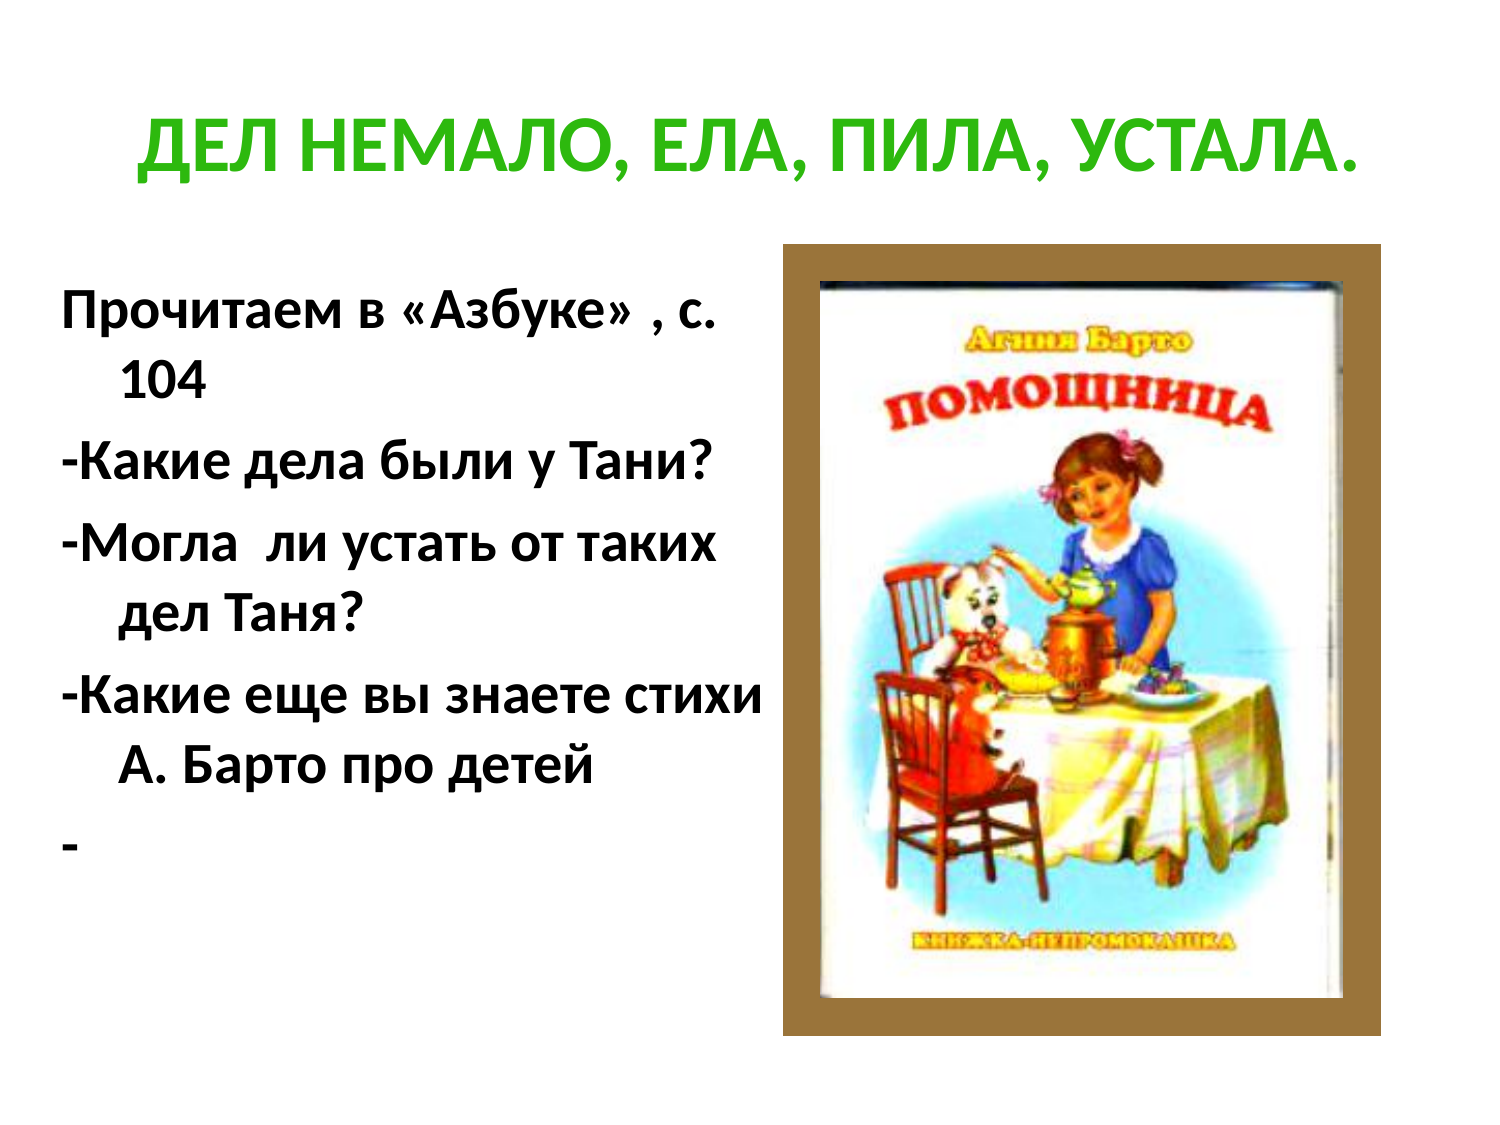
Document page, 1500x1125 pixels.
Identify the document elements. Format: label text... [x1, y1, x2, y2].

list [820, 280, 1344, 999]
list Прочитаем в «Азбуке» , с. 104 -Какие дела были у Тани? -Могла ли устать от таких дел Таня? -Какие еще вы знаете стихи А. Барто про детей - [46, 262, 783, 1005]
title Дел немало, ела, пила, устала. [75, 45, 1425, 233]
